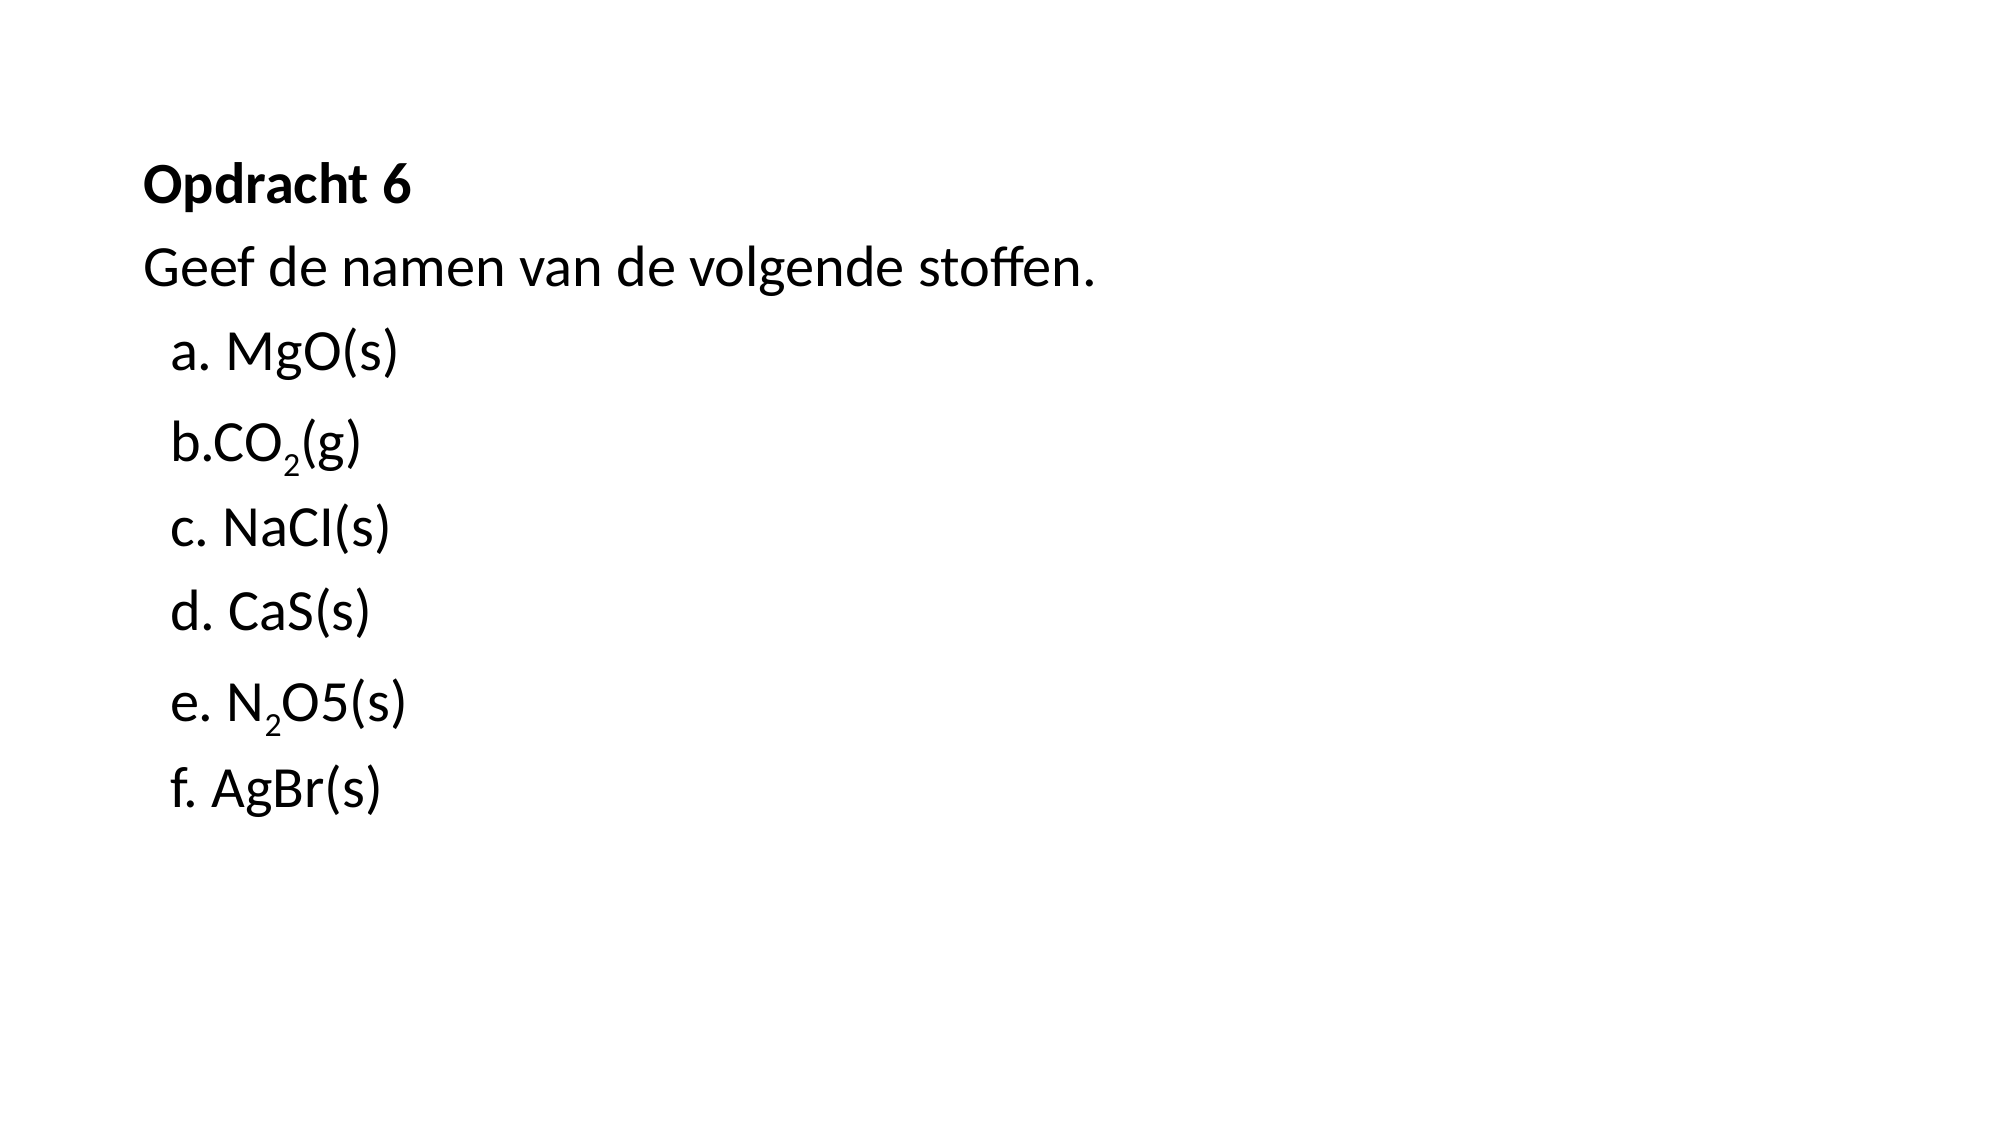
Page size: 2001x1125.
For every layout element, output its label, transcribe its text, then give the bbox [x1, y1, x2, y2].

list Opdracht 6 Geef de namen van de volgende stoffen. a. MgO(s) b.CO2(g) c. NaCI(s) d. CaS(s) e. N2O5(s) f. AgBr(s) [128, 145, 1863, 1014]
